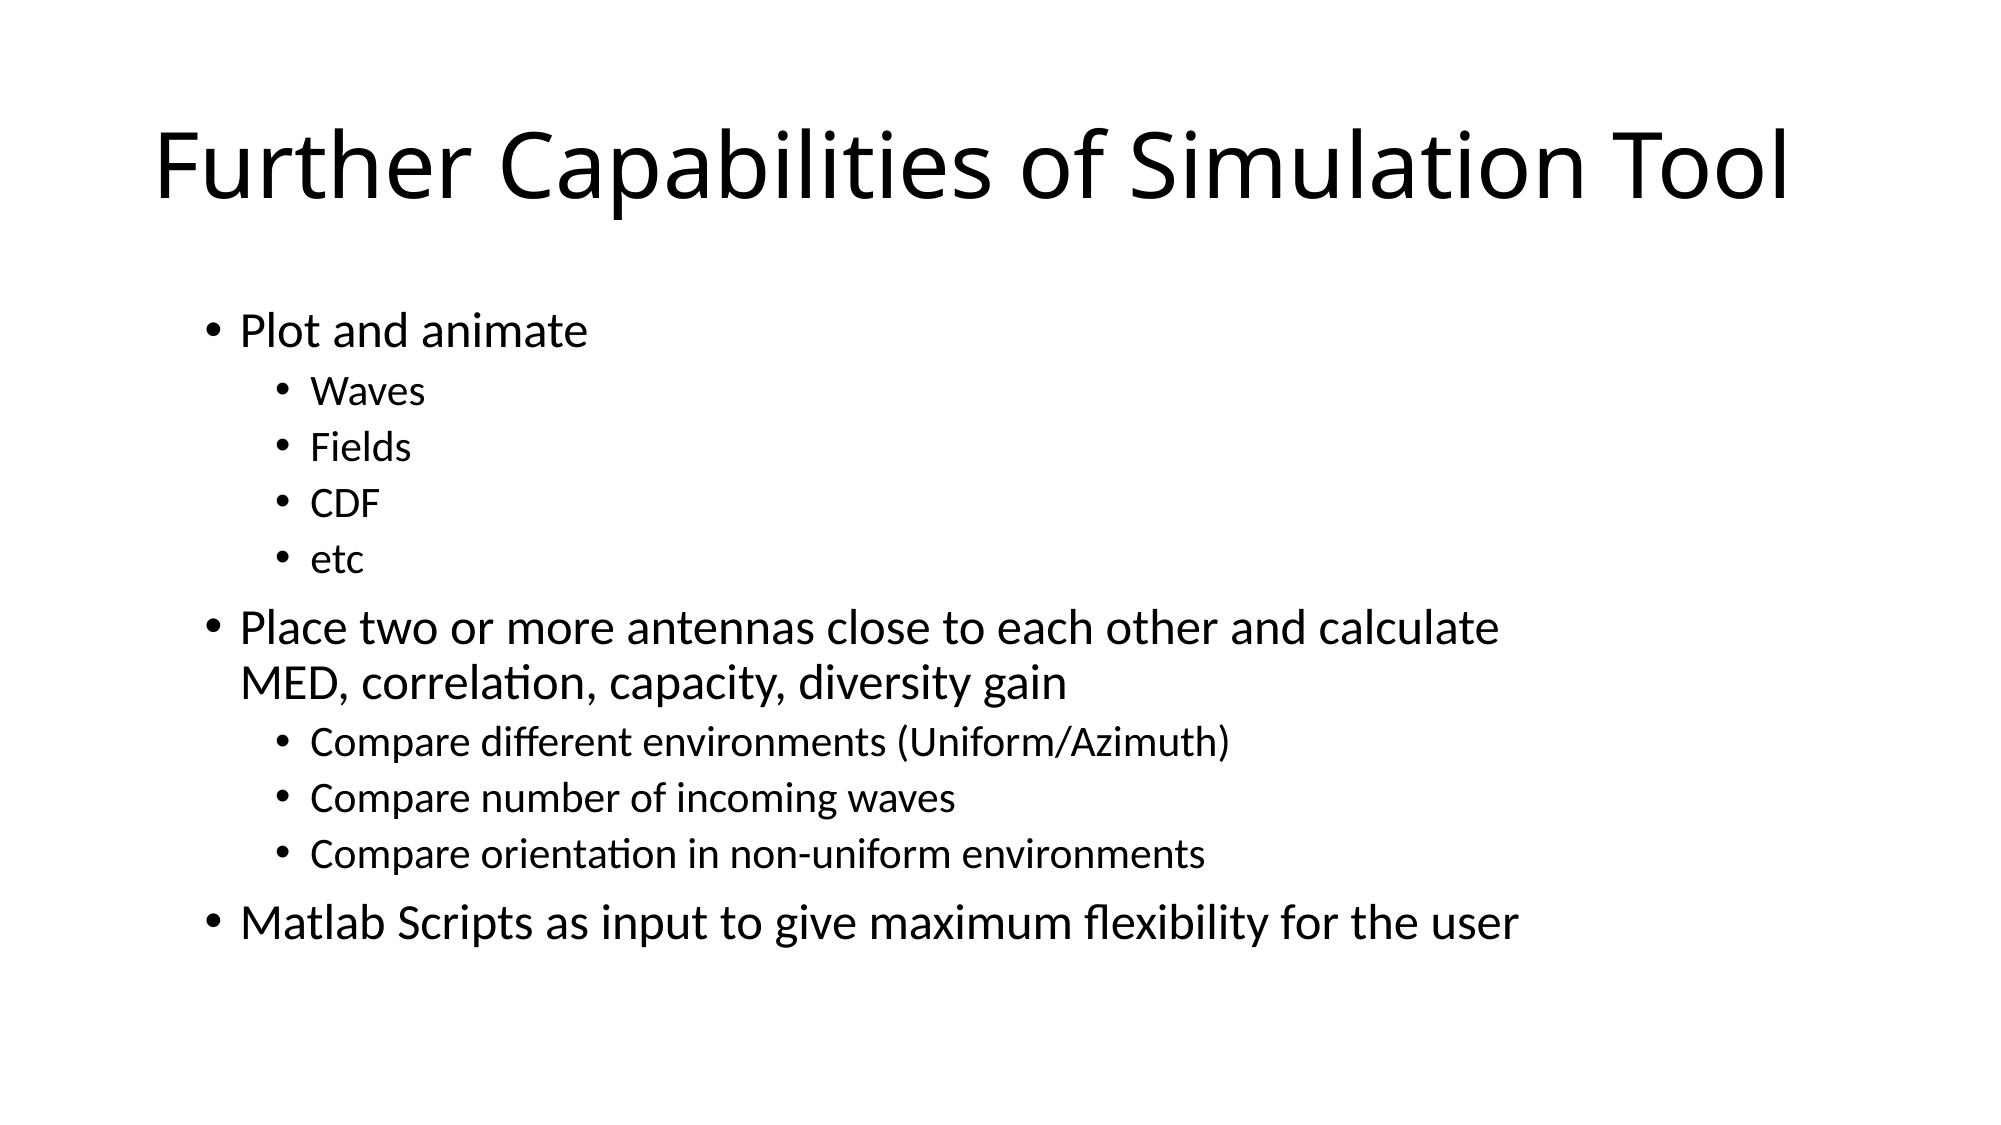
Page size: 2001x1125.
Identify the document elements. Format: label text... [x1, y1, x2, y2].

list Plot and animate Waves Fields CDF etc Place two or more antennas close to each other and calculate MED, correlation, capacity, diversity gain Compare different environments (Uniform/Azimuth) Compare number of incoming waves Compare orientation in non-uniform environments Matlab Scripts as input to give maximum flexibility for the user [189, 296, 1540, 1003]
title Further Capabilities of Simulation Tool [137, 59, 1863, 278]
